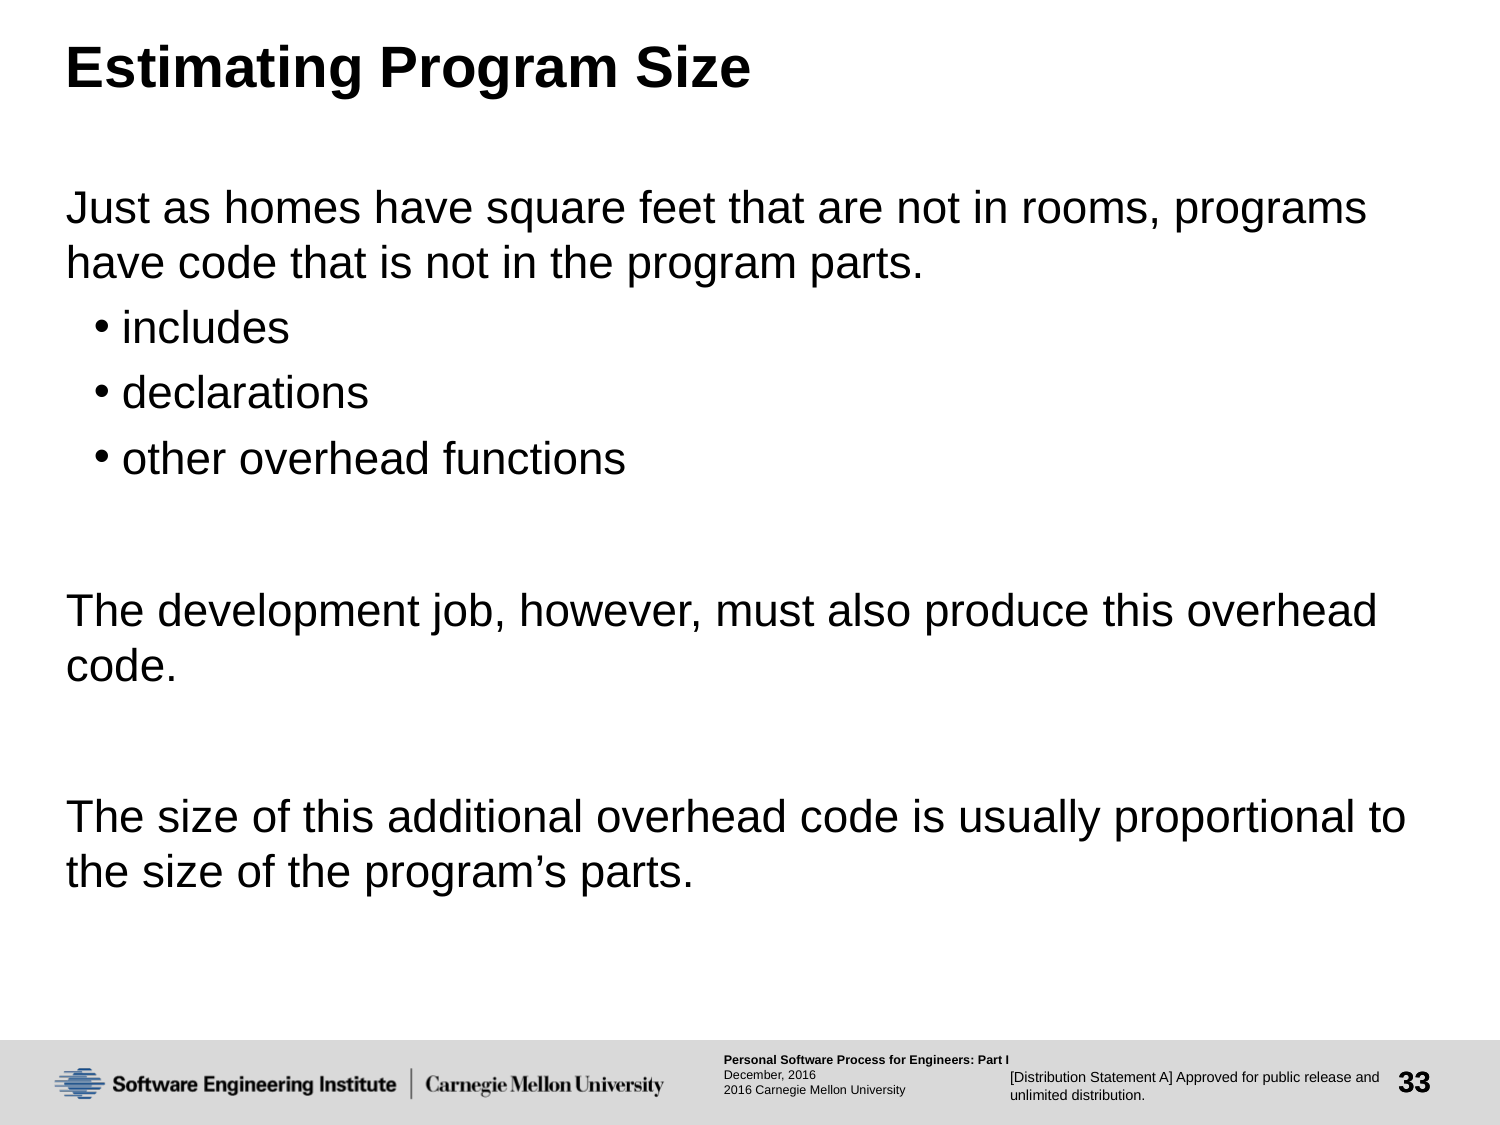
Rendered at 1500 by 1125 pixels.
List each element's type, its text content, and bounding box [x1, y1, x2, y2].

picture [46, 1061, 673, 1104]
list Just as homes have square feet that are not in rooms, programs have code that is not in the program parts. includes declarations other overhead functions The development job, however, must also produce this overhead code. The size of this additional overhead code is usually proportional to the size of the program’s parts. [65, 177, 1431, 1000]
title Estimating Program Size [65, 37, 1313, 148]
